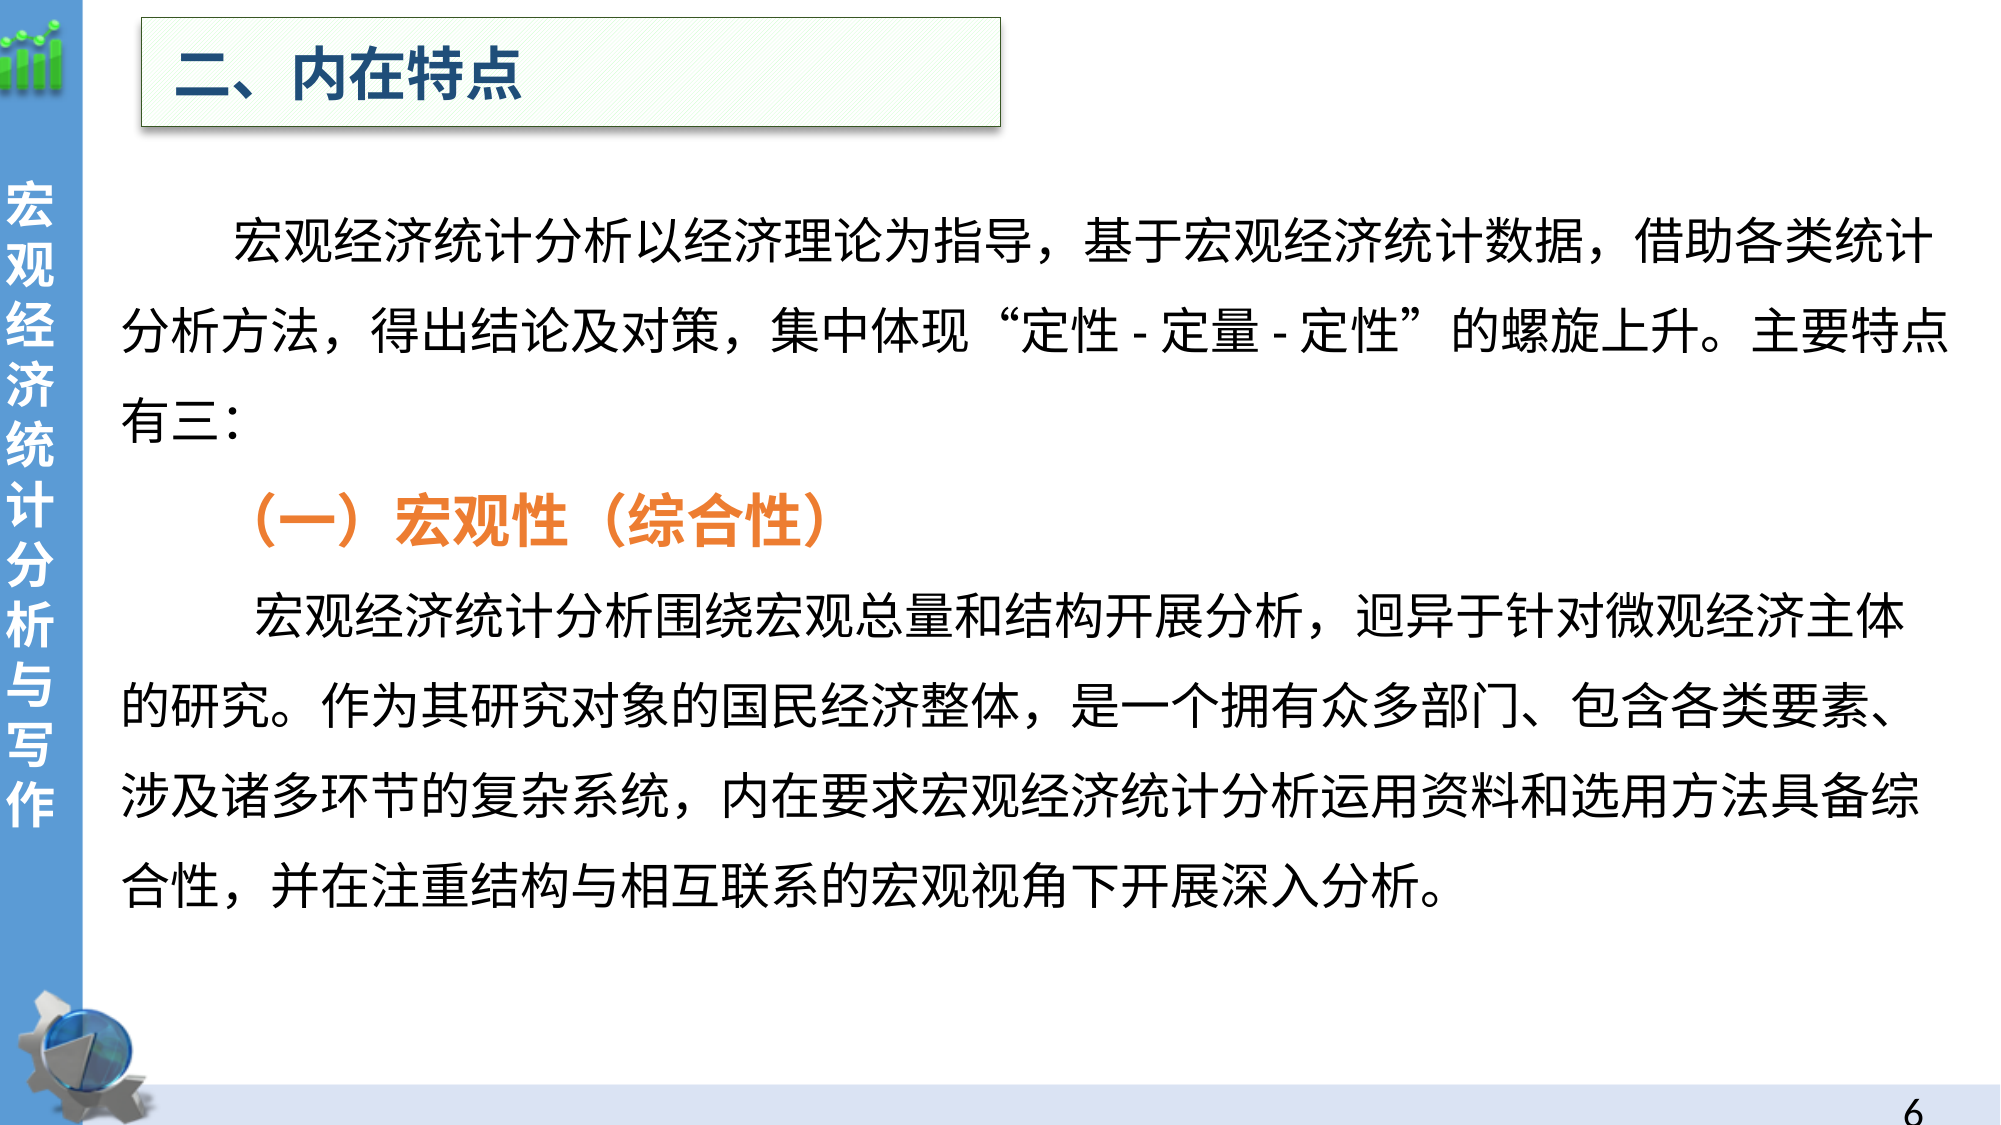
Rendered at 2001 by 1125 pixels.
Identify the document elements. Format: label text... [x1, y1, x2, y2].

picture [0, 0, 2001, 1125]
text_box 宏观经济统计分析以经济理论为指导，基于宏观经济统计数据，借助各类统计分析方法，得出结论及对策，集中体现“定性-定量-定性”的螺旋上升。主要特点有三： （一）宏观性（综合性） 宏观经济统计分析围绕宏观总量和结构开展分析，迥异于针对微观经济主体的研究。作为其研究对象的国民经济整体，是一个拥有众多部门、包含各类要素、涉及诸多环节的复杂系统，内在要求宏观经济统计分析运用资料和选用方法具备综合性，并在注重结构与相互联系的宏观视角下开展深入分析。 [104, 104, 1966, 990]
text_box 二、内在特点 [141, 17, 1000, 127]
slide_number 5 [1786, 1085, 1940, 1125]
